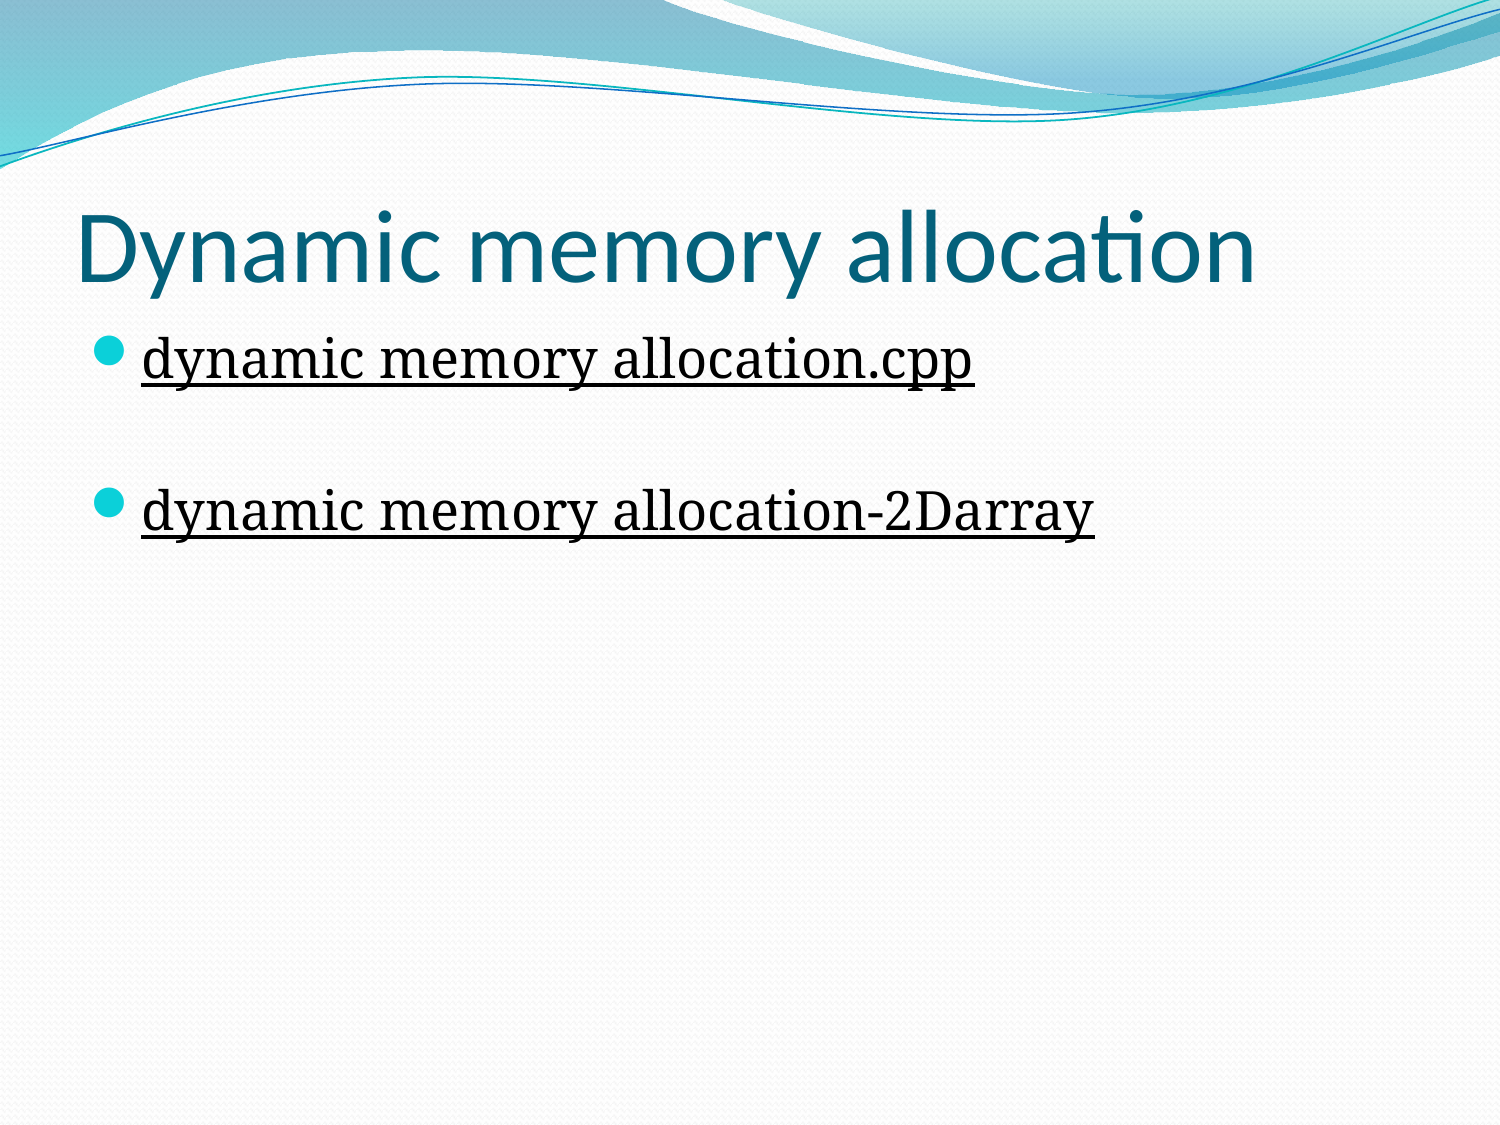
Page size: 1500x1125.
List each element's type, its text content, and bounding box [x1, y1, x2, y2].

title Dynamic memory allocation [75, 115, 1425, 303]
list dynamic memory allocation.cpp dynamic memory allocation-2Darray [75, 317, 1425, 1038]
